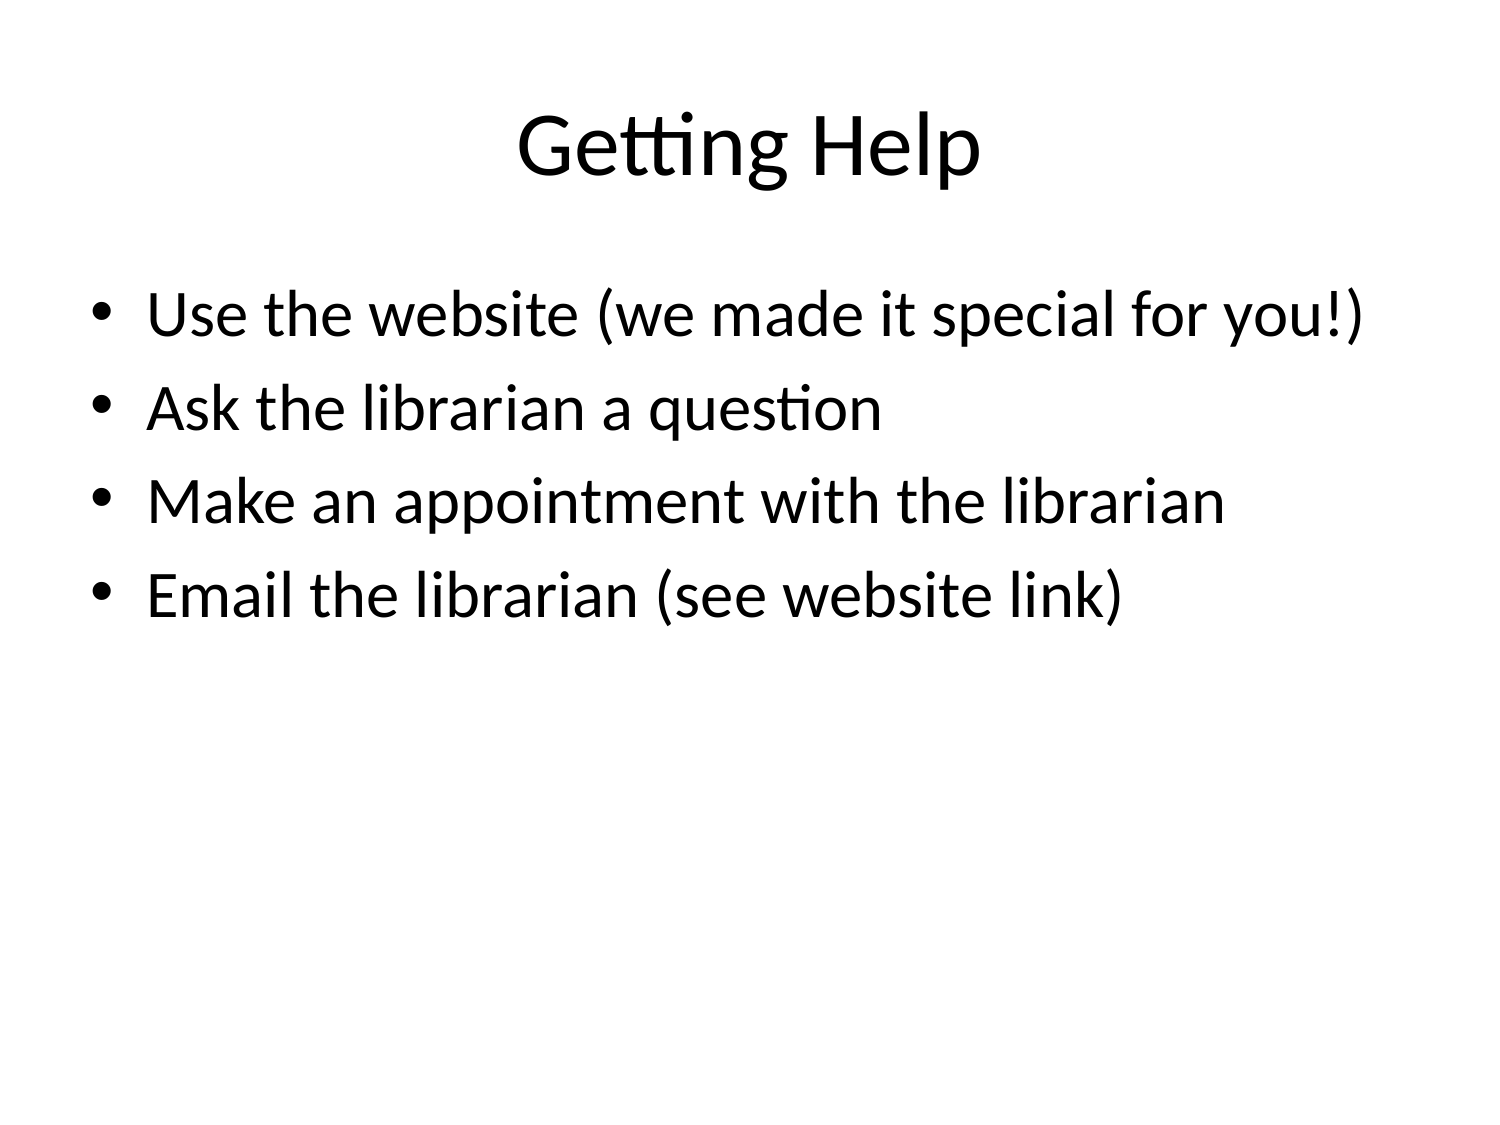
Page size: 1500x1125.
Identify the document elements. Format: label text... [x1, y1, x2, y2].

list Use the website (we made it special for you!) Ask the librarian a question Make an appointment with the librarian Email the librarian (see website link) [75, 262, 1425, 1005]
title Getting Help [75, 45, 1425, 233]
